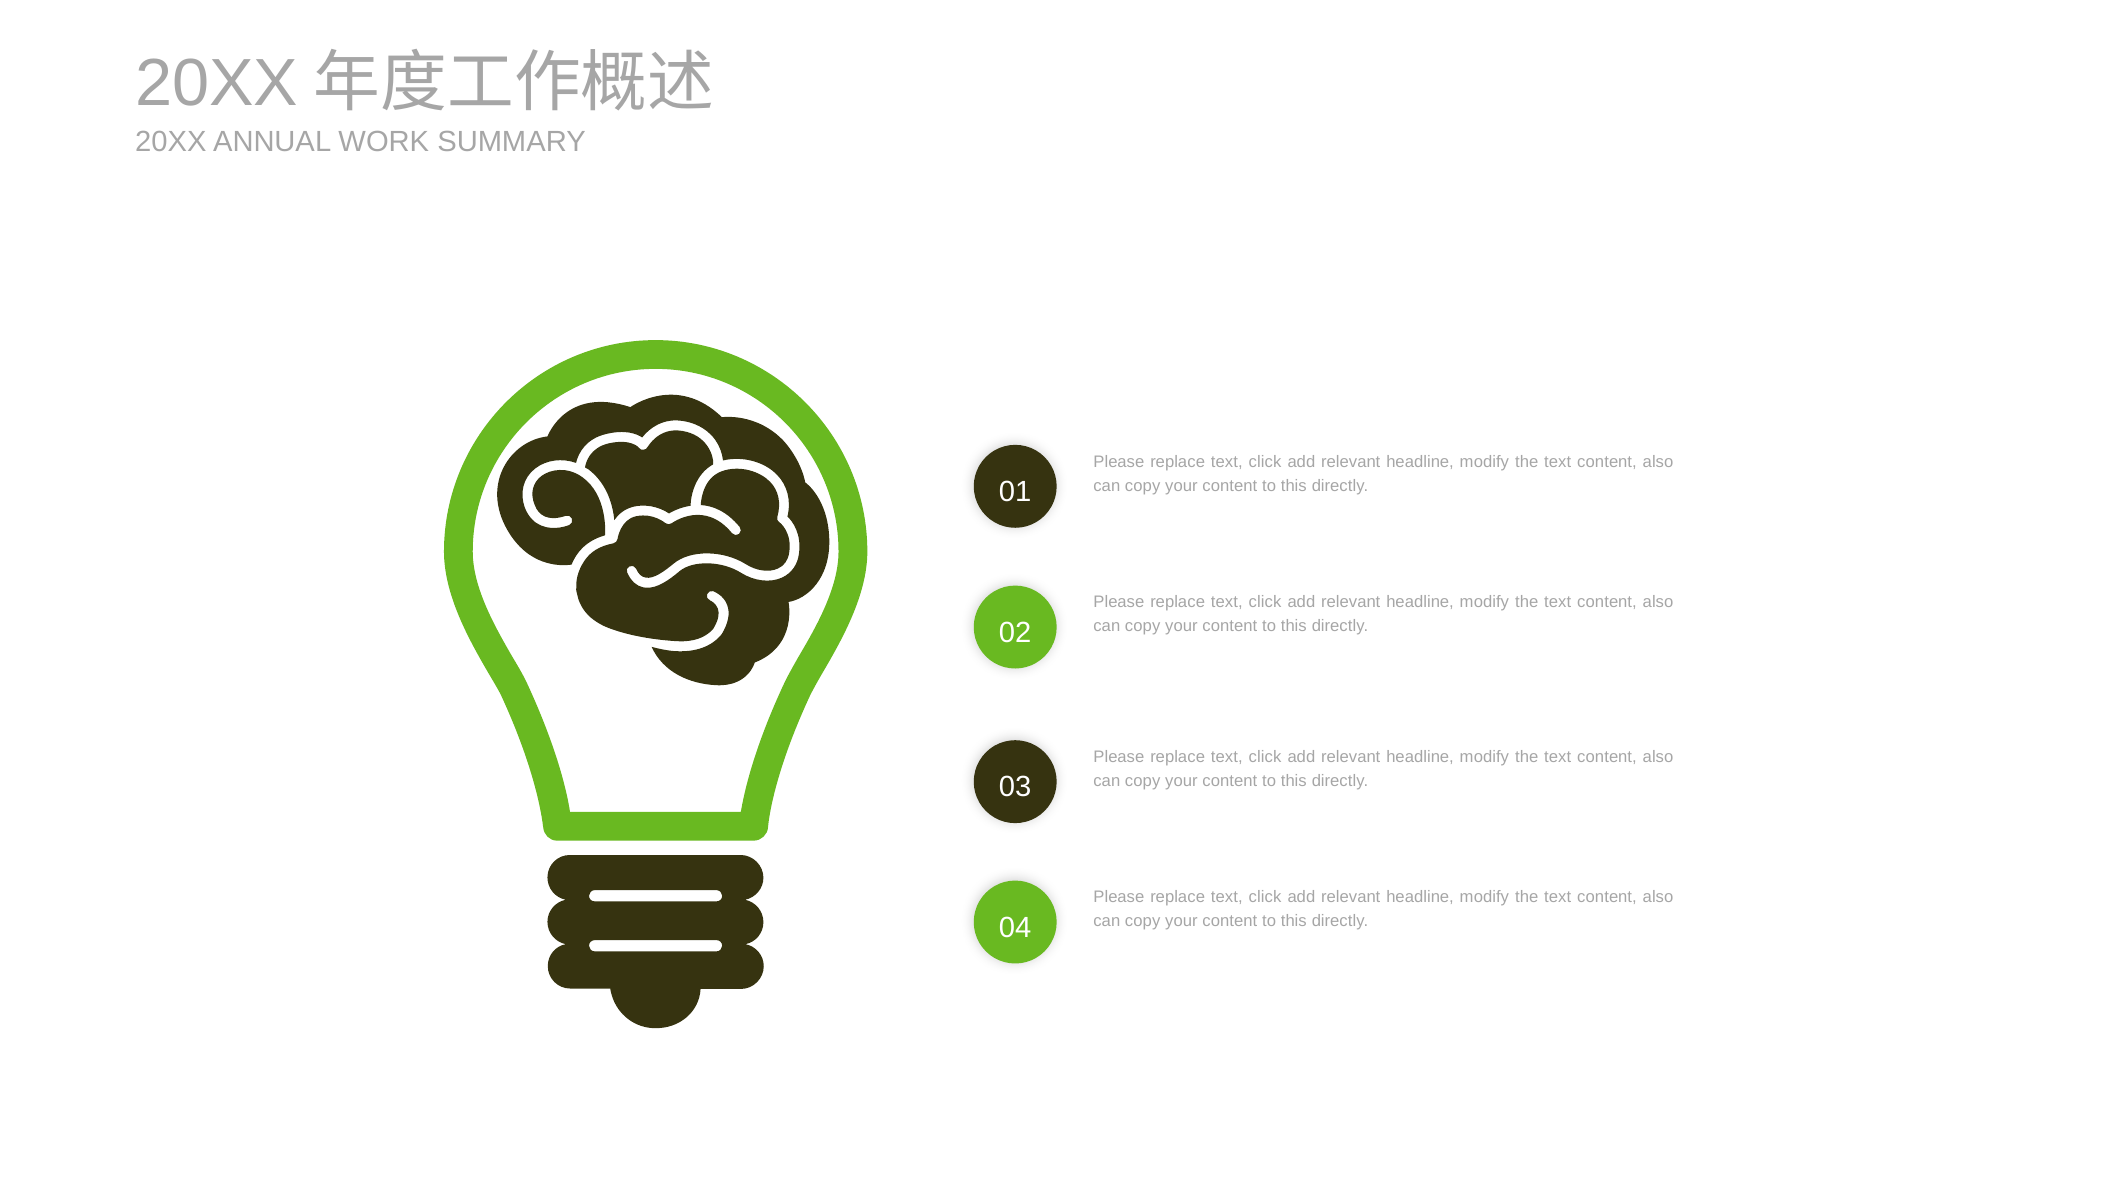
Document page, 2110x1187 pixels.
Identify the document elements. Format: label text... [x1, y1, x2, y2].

text_box Please replace text, click add relevant headline, modify the text content, also can copy your content to this directly. [1093, 741, 1675, 790]
text_box 01 [972, 443, 1058, 529]
text_box 04 [972, 879, 1058, 965]
text_box [542, 340, 769, 373]
text_box 02 [972, 584, 1058, 670]
text_box 20XX ANNUAL WORK SUMMARY [135, 122, 596, 158]
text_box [480, 373, 831, 687]
text_box 03 [972, 739, 1058, 825]
text_box [443, 433, 480, 659]
text_box Please replace text, click add relevant headline, modify the text content, also can copy your content to this directly. [1093, 587, 1675, 636]
text_box [547, 855, 764, 1029]
text_box [496, 687, 815, 841]
text_box 20XX年度工作概述 [135, 38, 783, 119]
text_box Please replace text, click add relevant headline, modify the text content, also can copy your content to this directly. [1093, 882, 1675, 931]
text_box [831, 433, 868, 659]
text_box Please replace text, click add relevant headline, modify the text content, also can copy your content to this directly. [1093, 446, 1675, 495]
